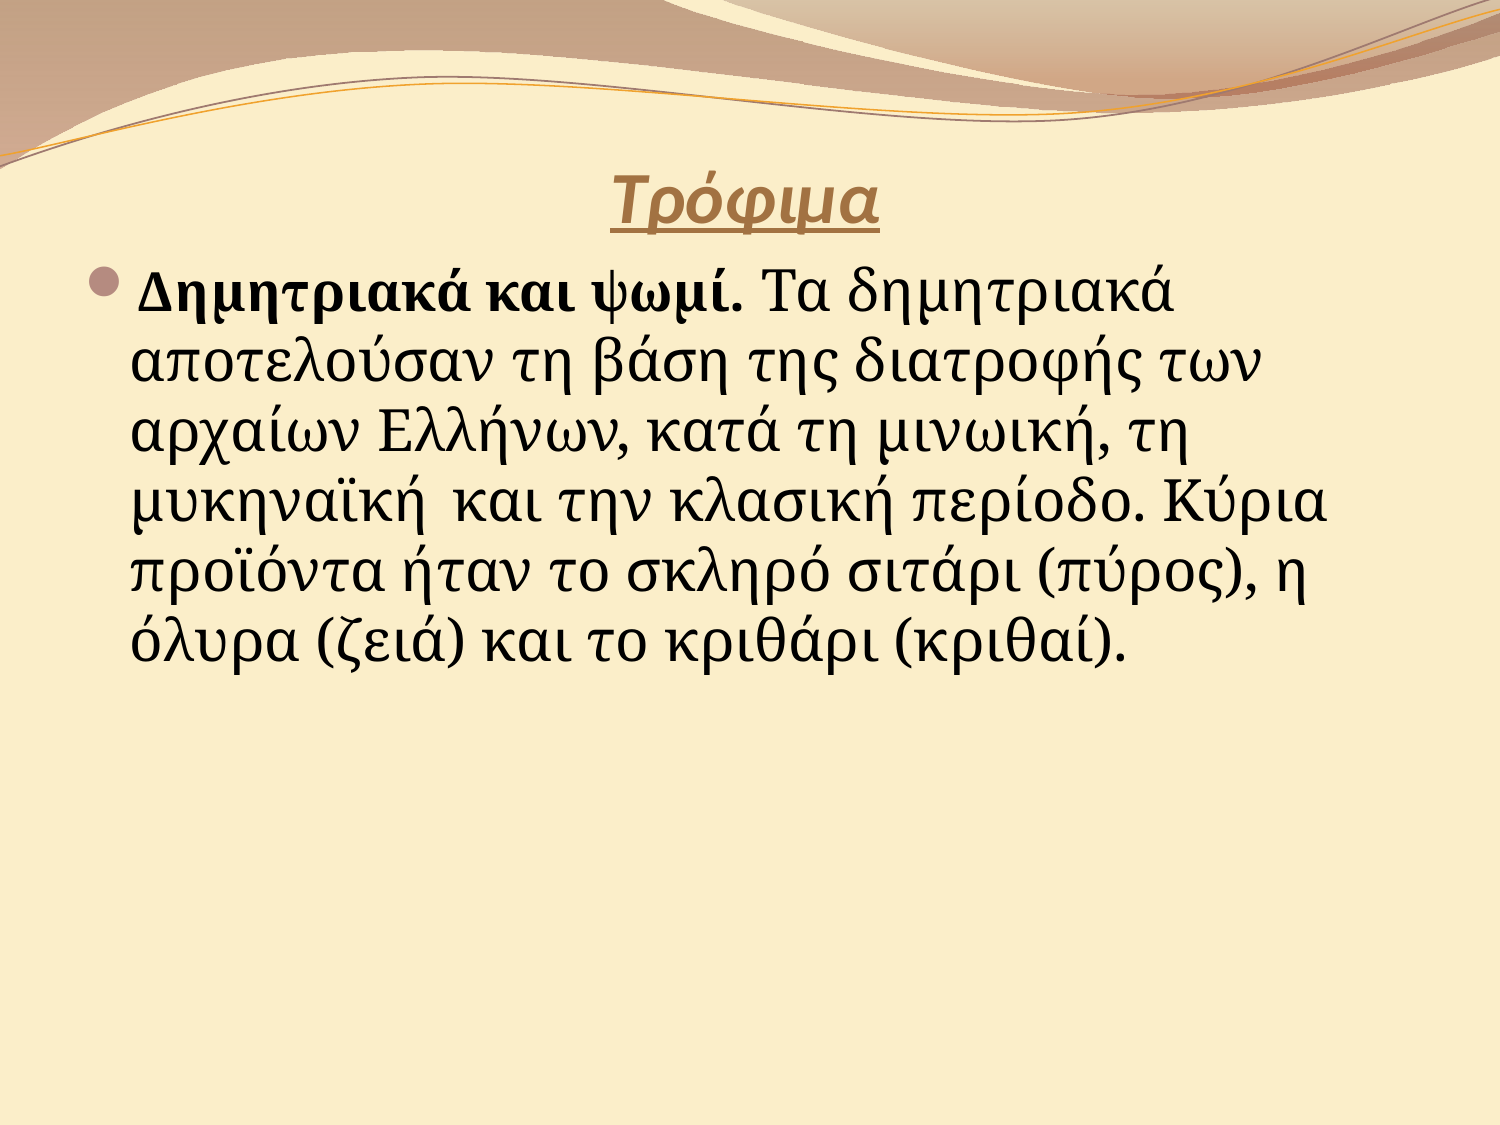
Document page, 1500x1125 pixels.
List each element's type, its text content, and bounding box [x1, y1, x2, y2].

list Δημητριακά και ψωμί. Τα δημητριακά αποτελούσαν τη βάση της διατροφής των αρχαίων Ελλήνων, κατά τη μινωική, τη μυκηναϊκή και την κλασική περίοδο. Κύρια προϊόντα ήταν το σκληρό σιτάρι (πύρος), η όλυρα (ζειά) και το κριθάρι (κριθαί). [70, 246, 1421, 967]
title Τρόφιμα [70, 140, 1421, 246]
